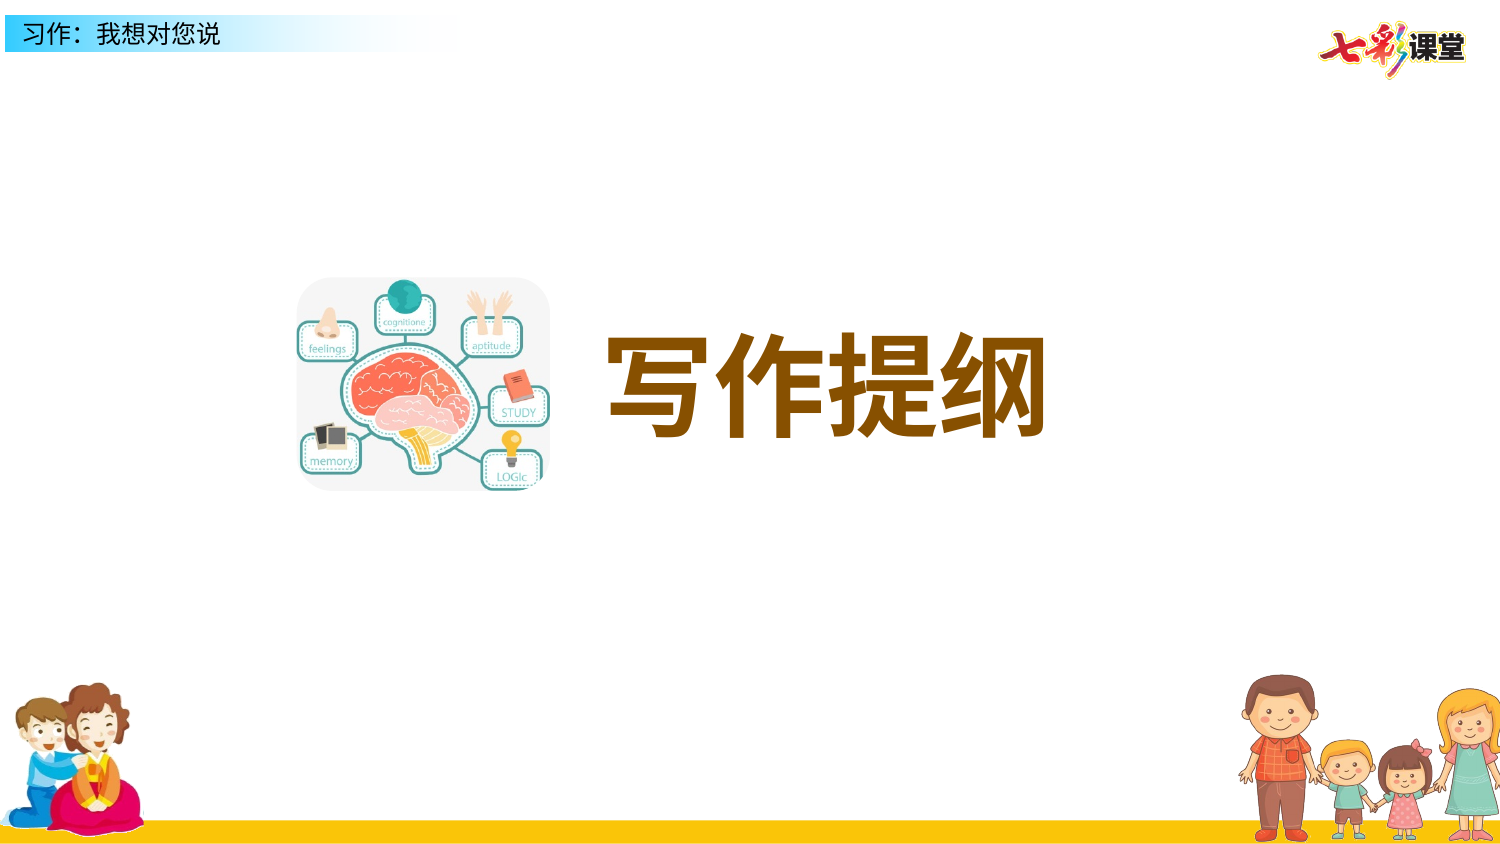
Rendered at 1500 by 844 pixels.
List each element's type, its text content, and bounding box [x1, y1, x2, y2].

picture [1316, 20, 1468, 80]
picture [296, 277, 551, 492]
picture [1226, 608, 1500, 844]
picture [0, 672, 144, 844]
text_box 写作提纲 [589, 310, 1075, 457]
